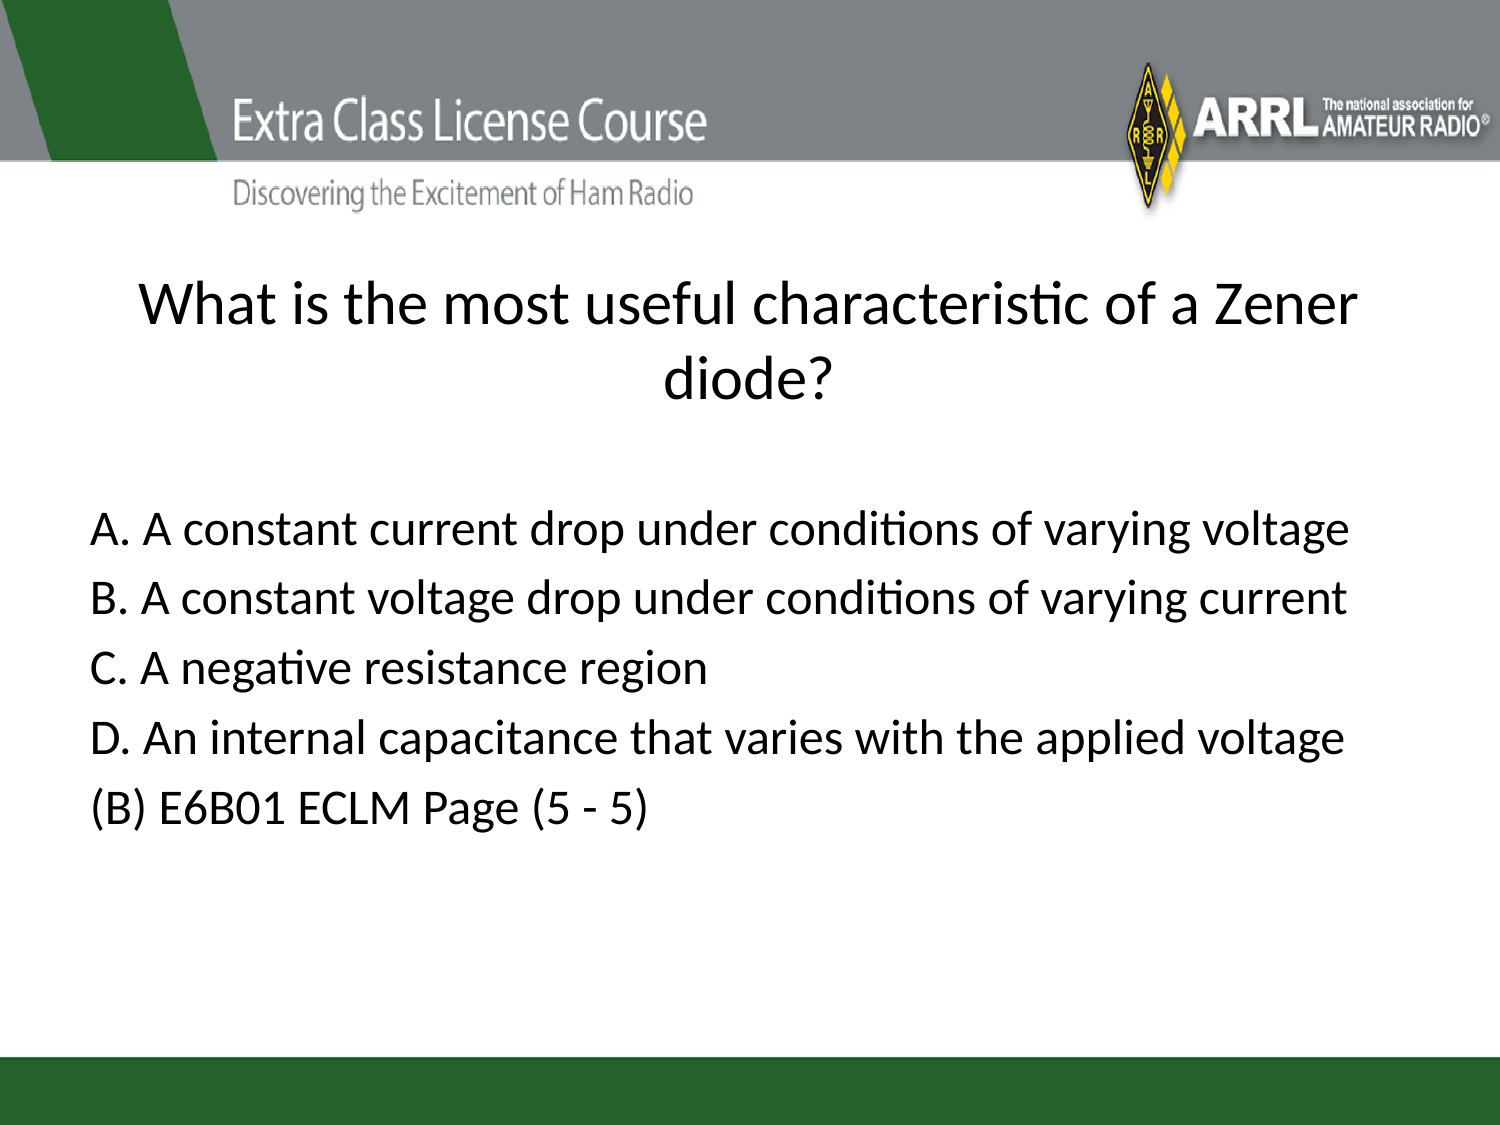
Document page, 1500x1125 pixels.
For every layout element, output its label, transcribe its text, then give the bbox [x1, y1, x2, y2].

title What is the most useful characteristic of a Zener diode? [75, 254, 1425, 435]
picture [0, 0, 1500, 1125]
list A. A constant current drop under conditions of varying voltage B. A constant voltage drop under conditions of varying current C. A negative resistance region D. An internal capacitance that varies with the applied voltage (B) E6B01 ECLM Page (5 - 5) [75, 487, 1425, 1005]
